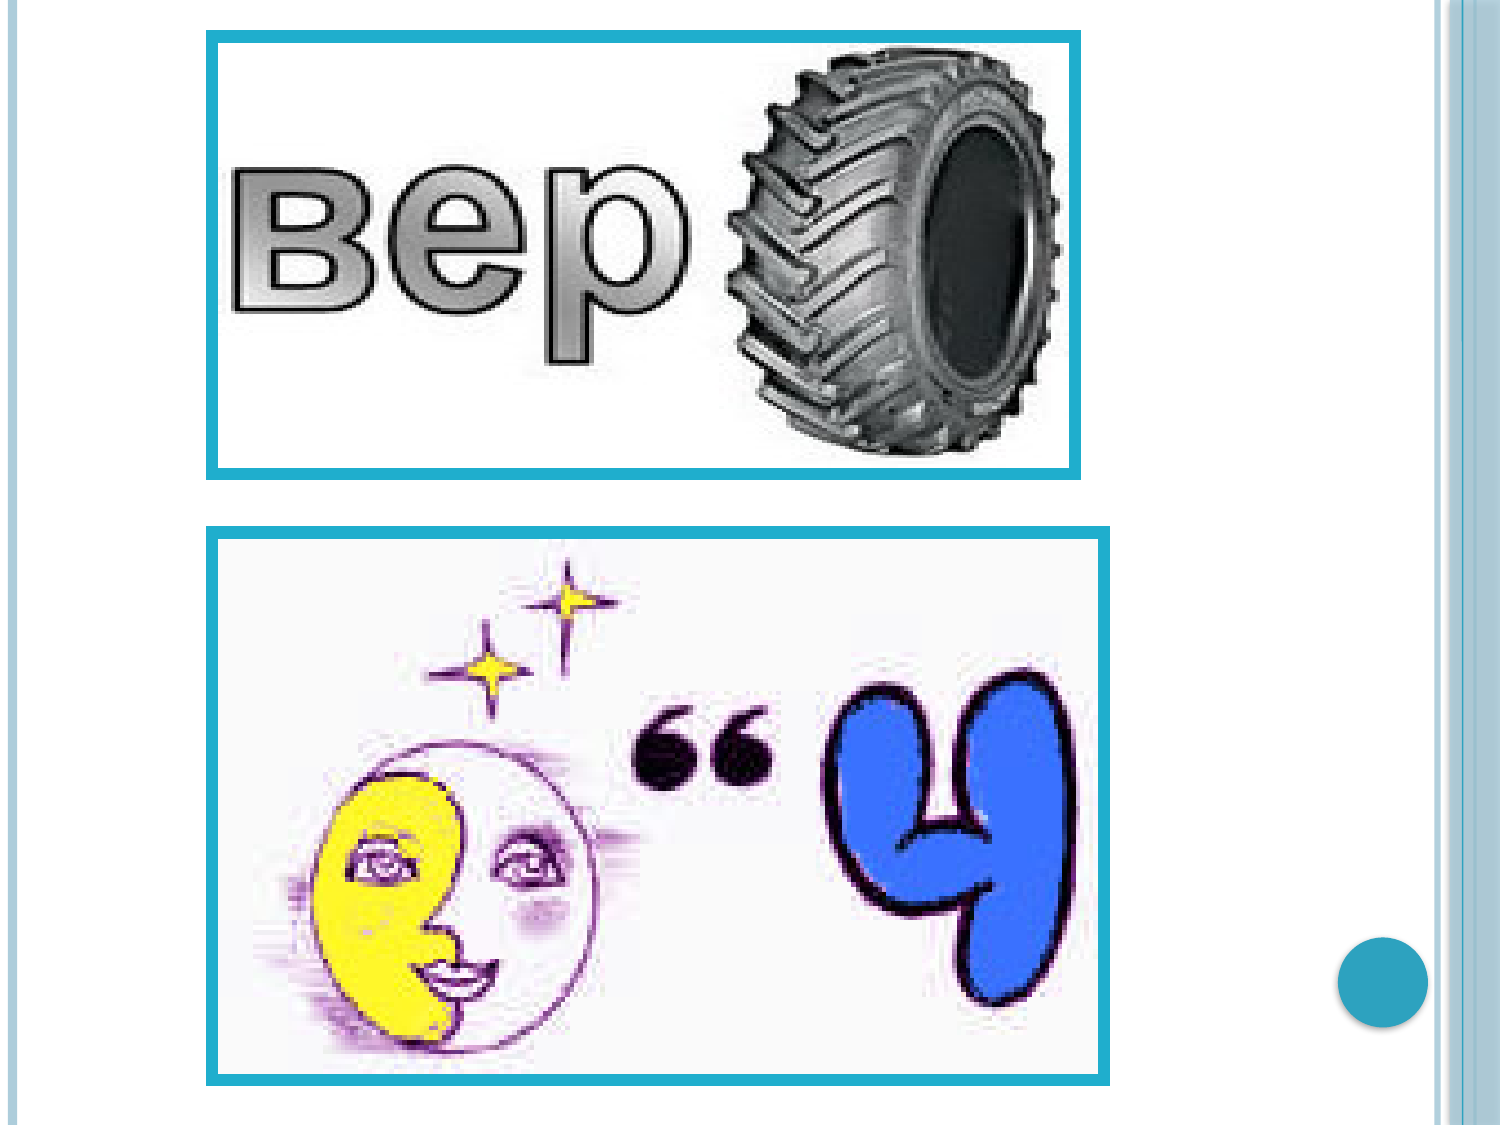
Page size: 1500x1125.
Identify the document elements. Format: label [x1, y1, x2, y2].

picture [218, 42, 1070, 469]
picture [218, 538, 1099, 1074]
